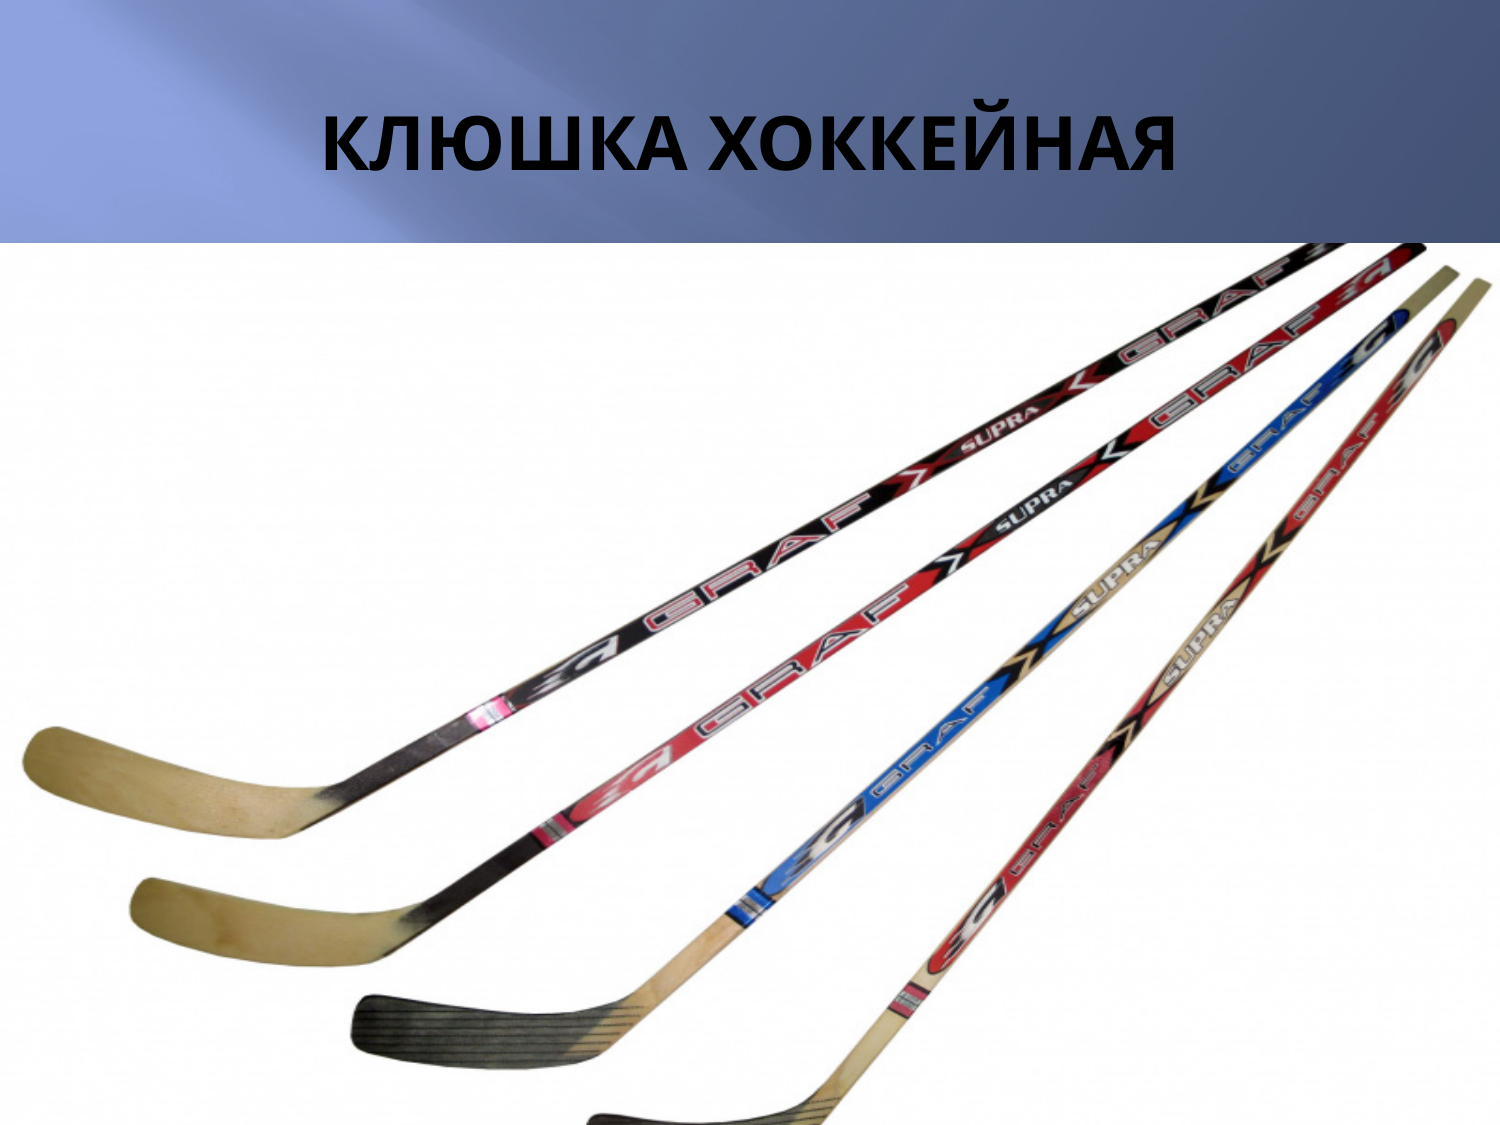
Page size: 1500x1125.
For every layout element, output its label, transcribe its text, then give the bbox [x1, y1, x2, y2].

picture [0, 243, 1500, 1125]
title КЛЮШКА ХОККЕЙНАЯ [300, 99, 1200, 186]
